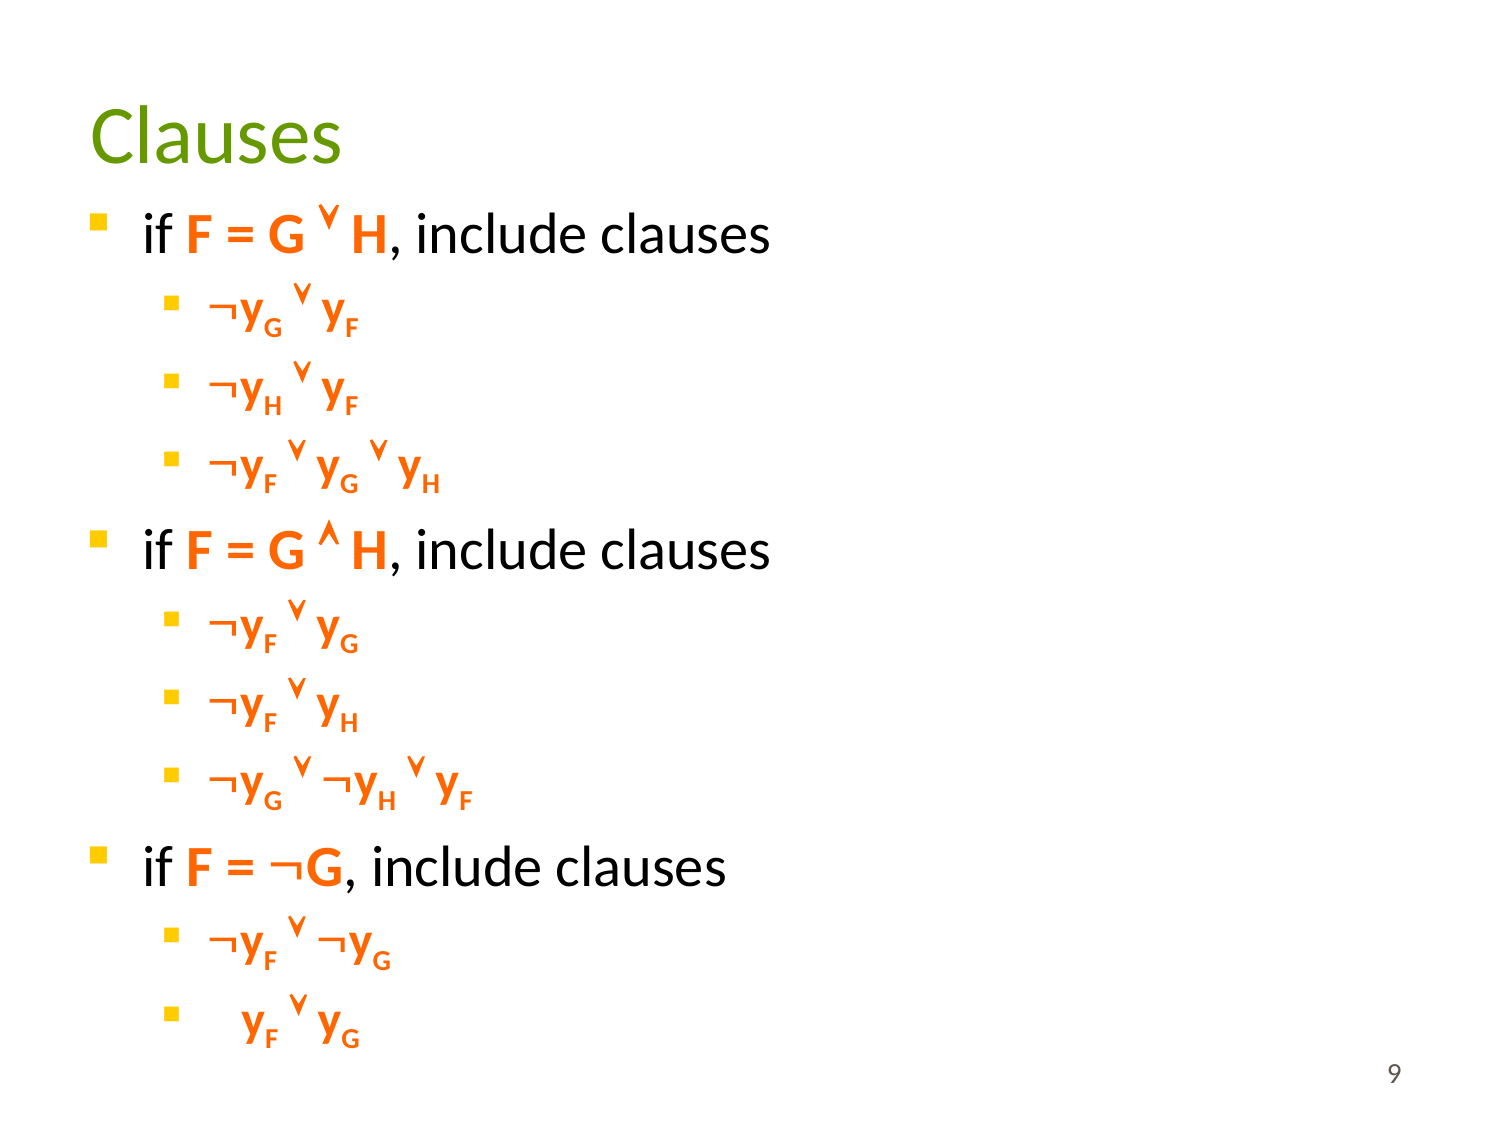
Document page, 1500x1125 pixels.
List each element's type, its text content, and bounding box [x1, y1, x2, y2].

title Clauses [75, 37, 1350, 187]
slide_number 9 [1104, 1037, 1417, 1097]
list if F = G  H, include clauses yG  yF yH  yF yF  yG  yH if F = G  H, include clauses yF  yG yF  yH yG  yH  yF if F = G, include clauses yF  yG yF  yG [70, 187, 1417, 938]
